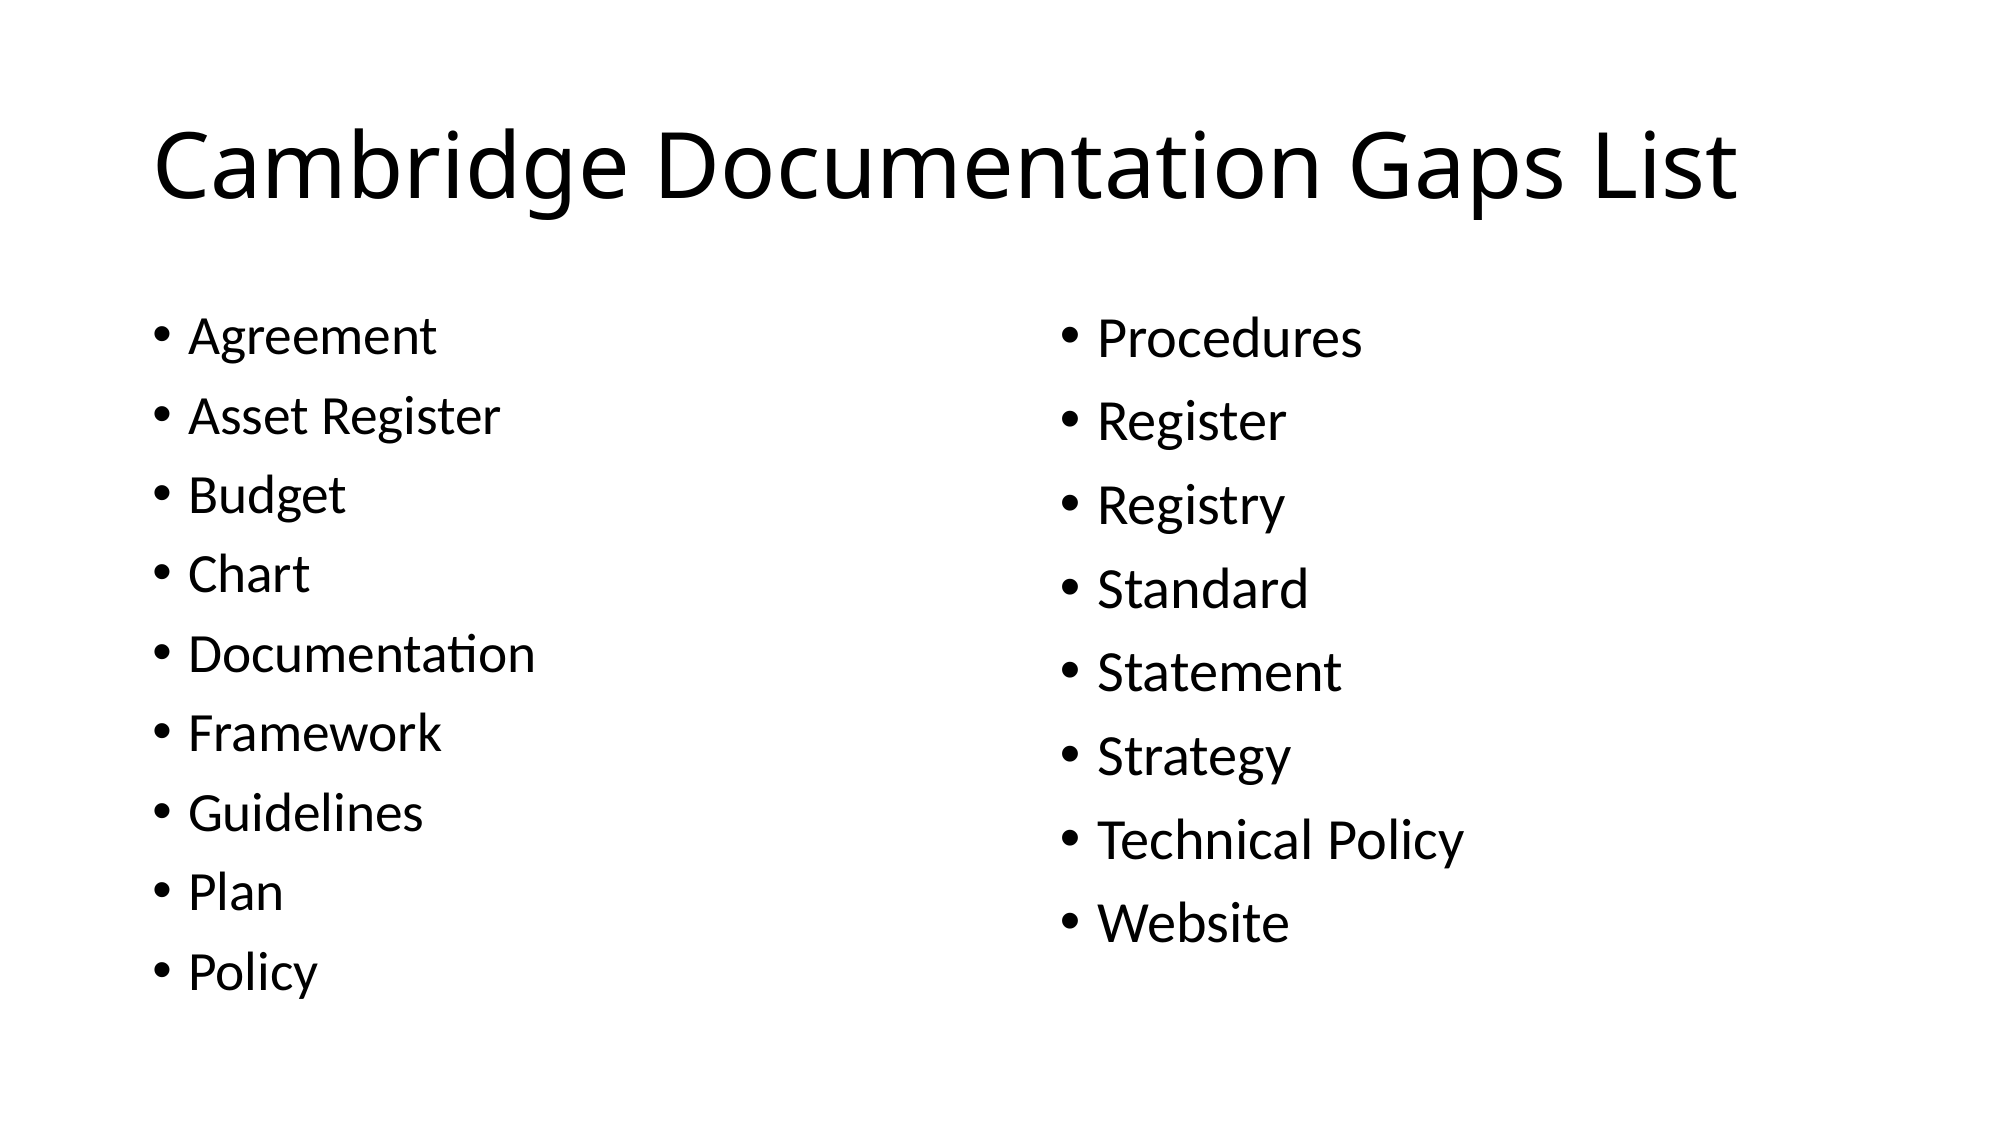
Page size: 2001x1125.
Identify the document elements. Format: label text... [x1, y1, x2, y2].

list Agreement Asset Register Budget Chart Documentation Framework Guidelines Plan Policy [137, 299, 995, 1014]
title Cambridge Documentation Gaps List [137, 59, 1863, 278]
text_box Procedures Register Registry Standard Statement Strategy Technical Policy Website [1045, 299, 1902, 1014]
